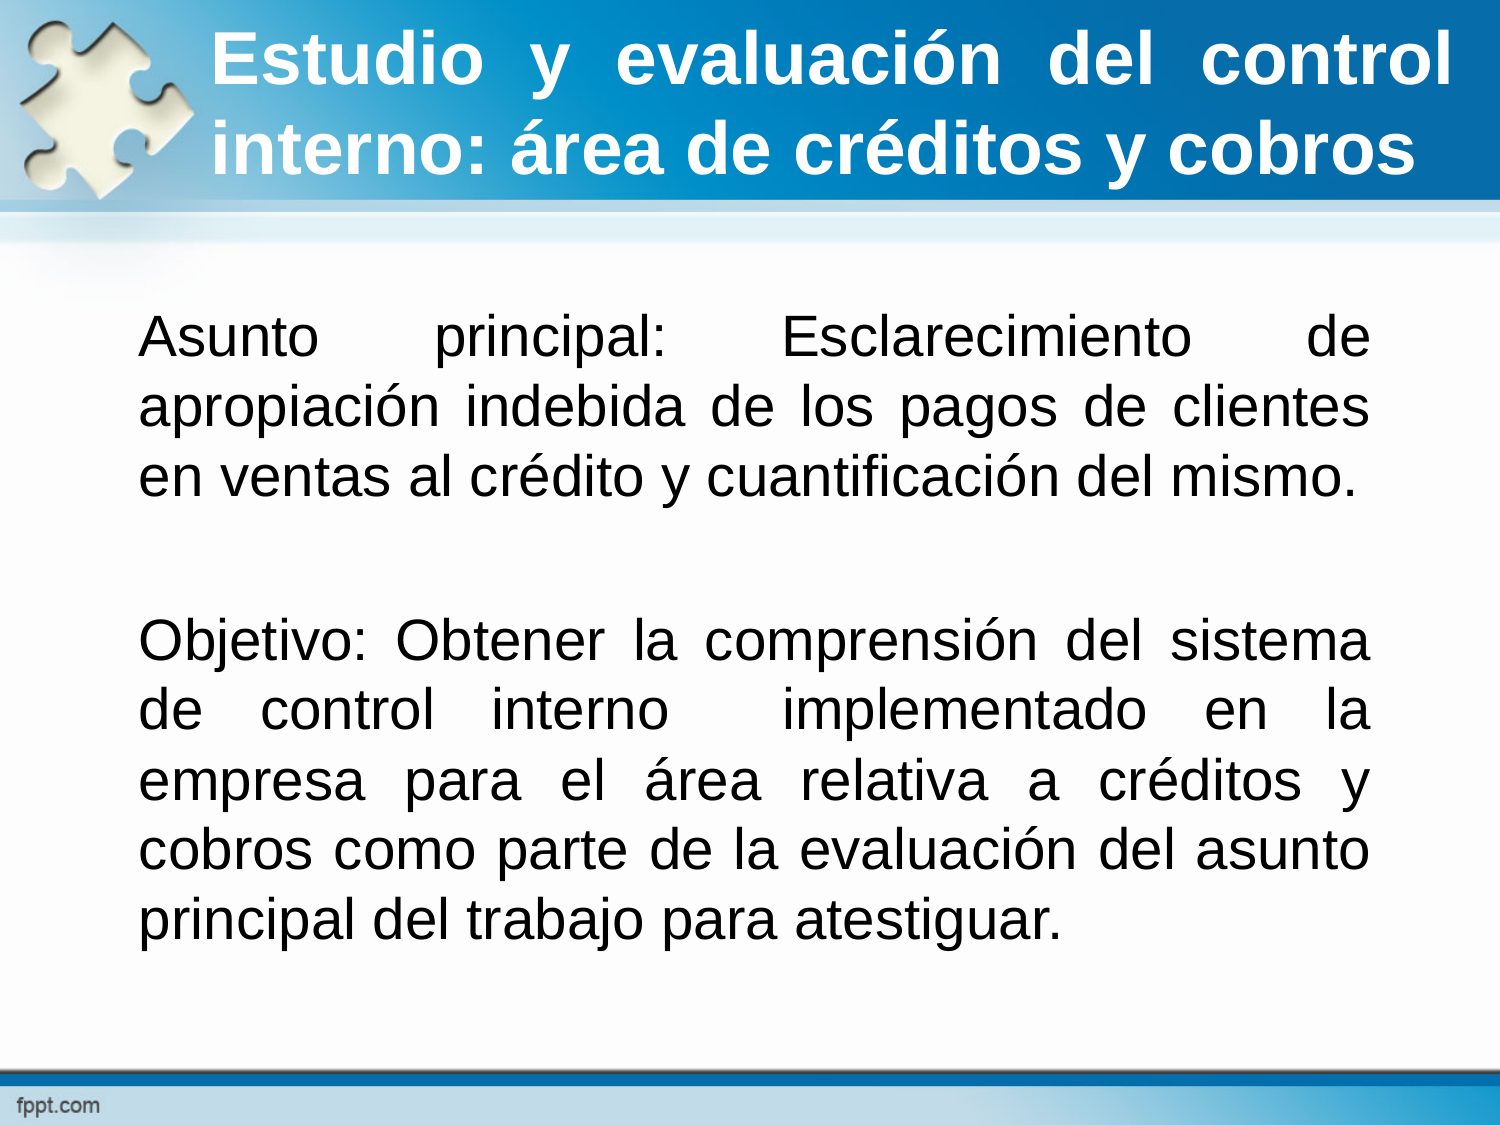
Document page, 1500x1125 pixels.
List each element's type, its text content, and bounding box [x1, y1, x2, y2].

subtitle Asunto principal: Esclarecimiento de apropiación indebida de los pagos de clientes en ventas al crédito y cuantificación del mismo. Objetivo: Obtener la comprensión del sistema de control interno implementado en la empresa para el área relativa a créditos y cobros como parte de la evaluación del asunto principal del trabajo para atestiguar. [123, 290, 1389, 843]
picture [0, 0, 1500, 1125]
title Estudio y evaluación del control interno: área de créditos y cobros [195, 0, 1471, 221]
